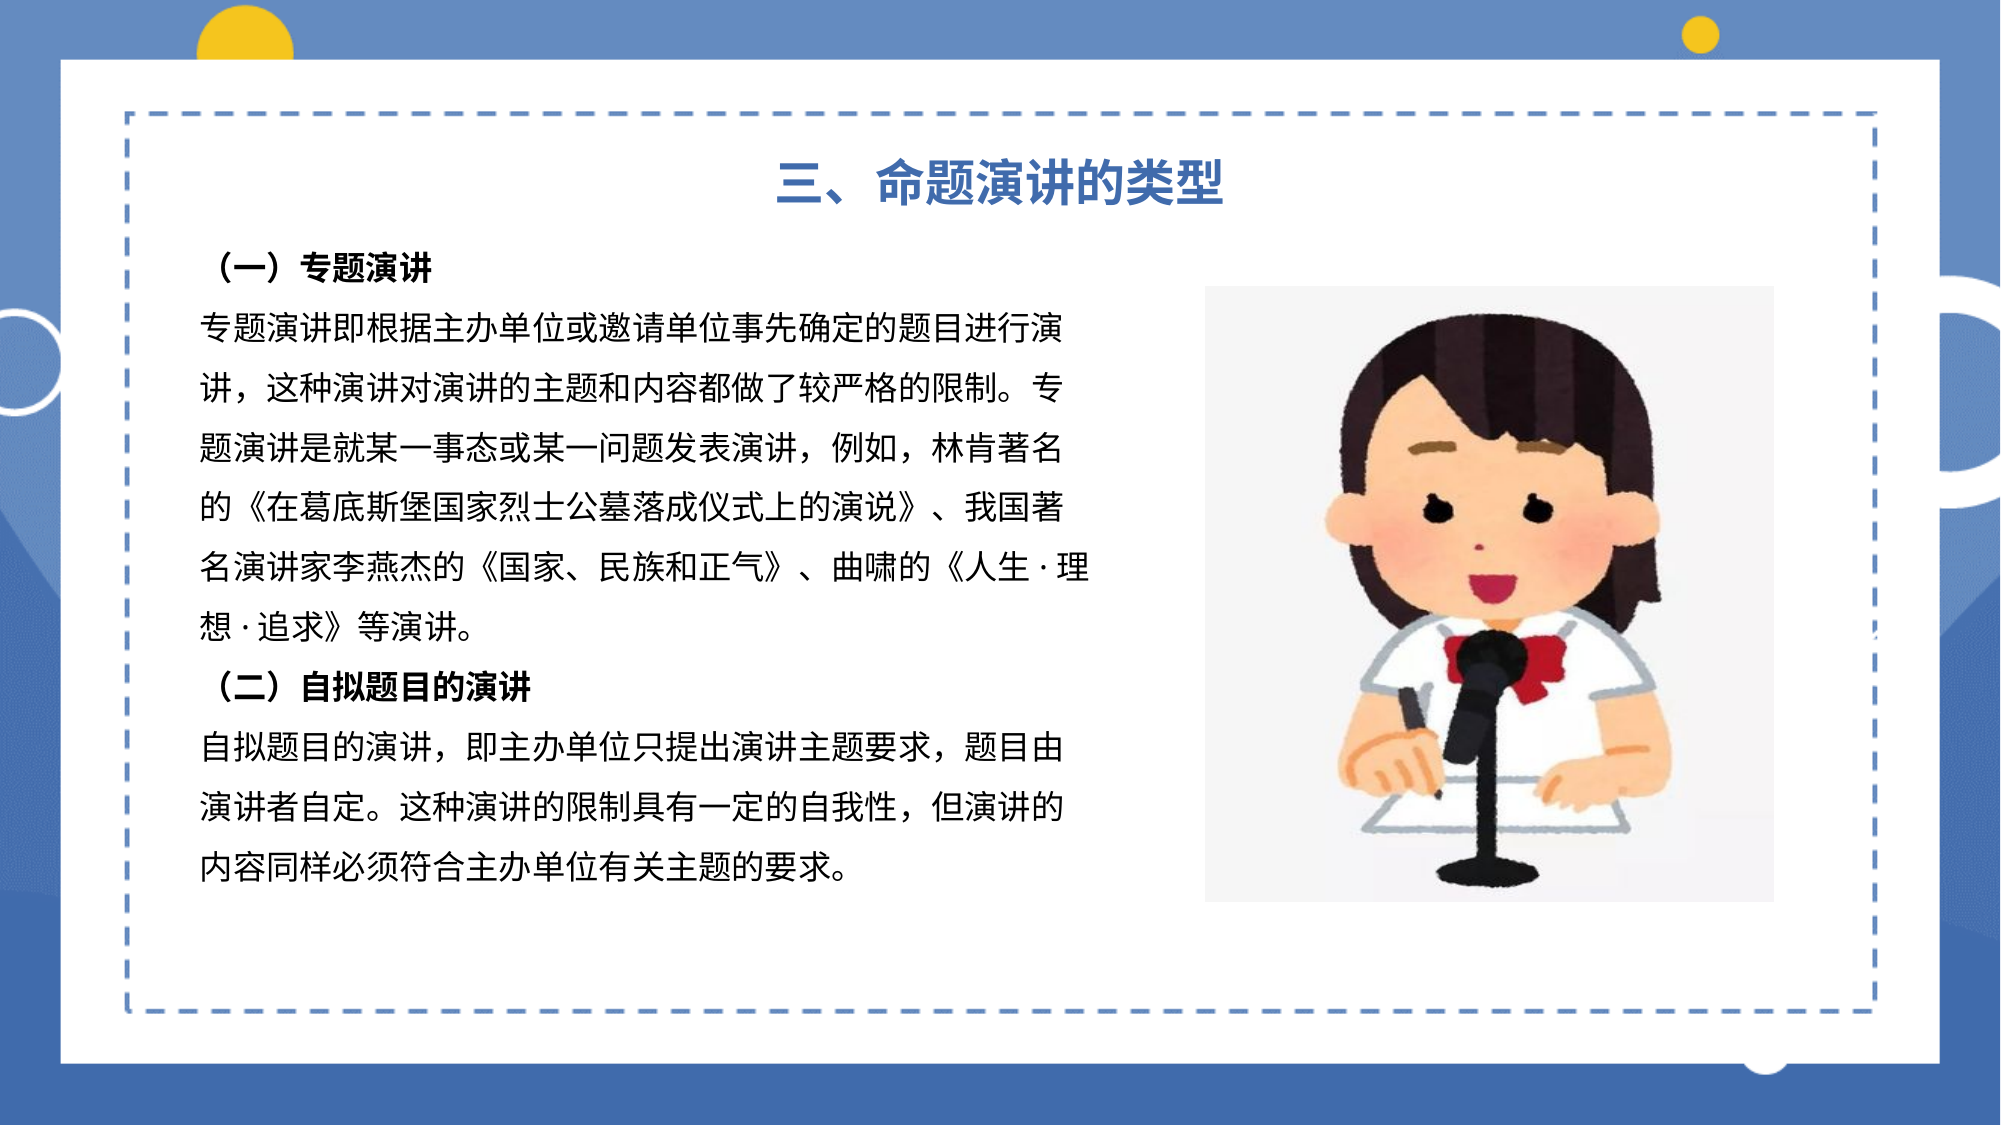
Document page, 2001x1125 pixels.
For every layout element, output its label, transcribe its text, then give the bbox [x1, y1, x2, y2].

text_box 三、命题演讲的类型 [760, 144, 1240, 220]
text_box （一）专题演讲 专题演讲即根据主办单位或邀请单位事先确定的题目进行演讲，这种演讲对演讲的主题和内容都做了较严格的限制。专题演讲是就某一事态或某一问题发表演讲，例如，林肯著名的《在葛底斯堡国家烈士公墓落成仪式上的演说》、我国著名演讲家李燕杰的《国家、民族和正气》、曲啸的《人生·理想·追求》等演讲。 （二）自拟题目的演讲 自拟题目的演讲，即主办单位只提出演讲主题要求，题目由演讲者自定。这种演讲的限制具有一定的自我性，但演讲的内容同样必须符合主办单位有关主题的要求。 [185, 219, 1107, 894]
picture [0, 0, 2001, 1125]
